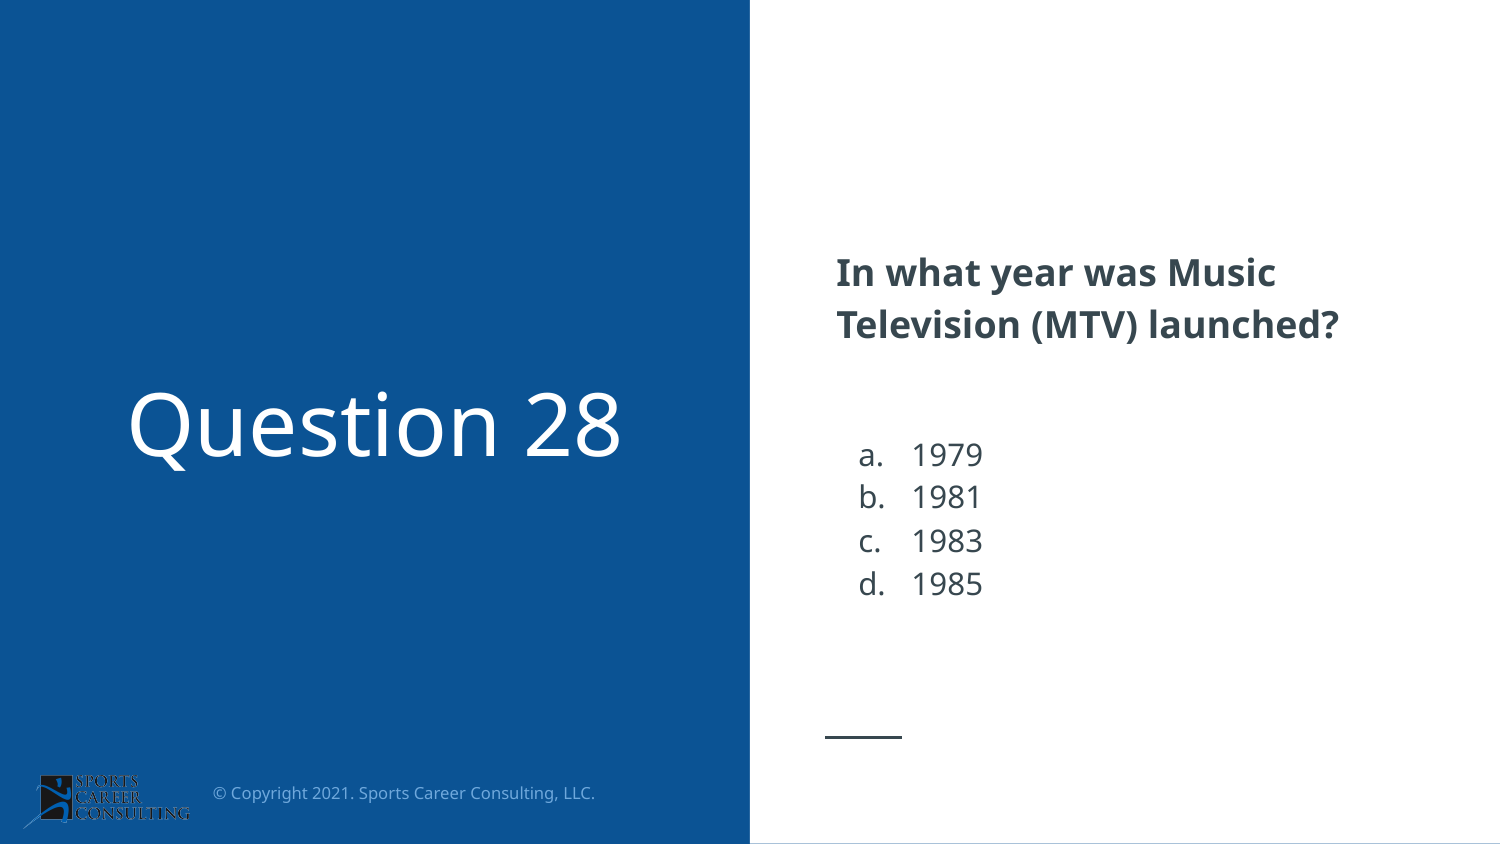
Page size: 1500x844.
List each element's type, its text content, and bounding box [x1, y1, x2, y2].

text_box © Copyright 2021. Sports Career Consulting, LLC. [197, 767, 750, 838]
list In what year was Music Television (MTV) launched? 1979 1981 1983 1985 [821, 118, 1486, 725]
picture [22, 774, 190, 829]
title Question 28 [43, 298, 708, 546]
